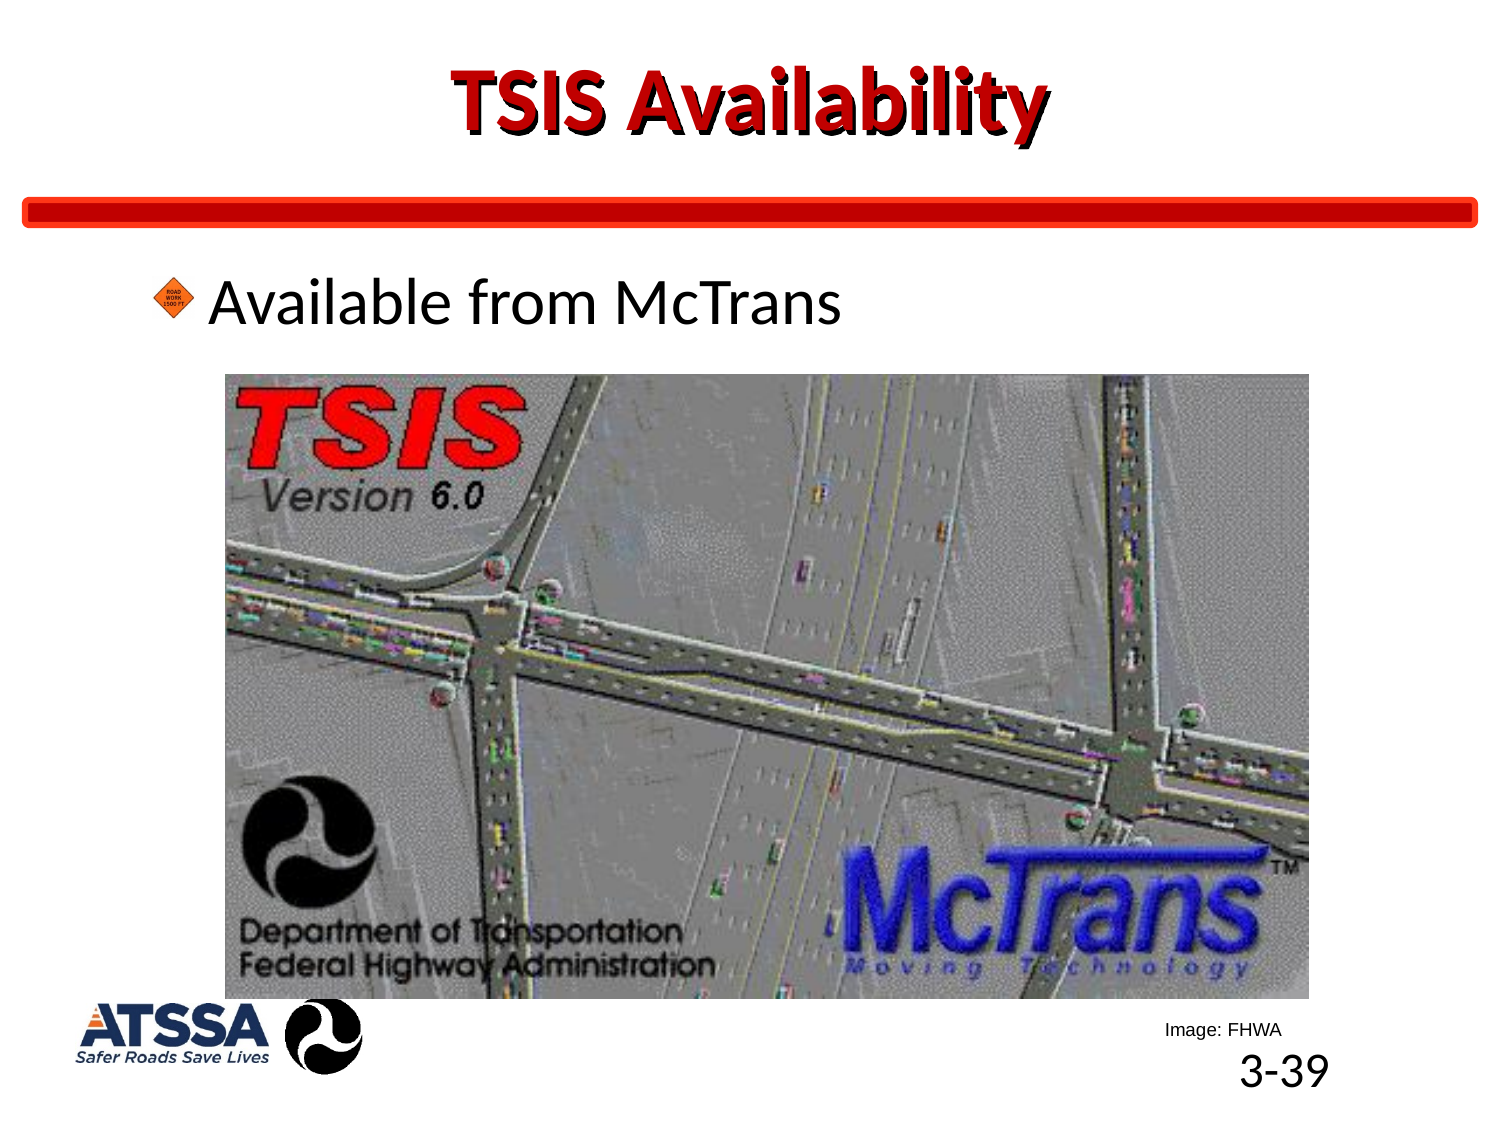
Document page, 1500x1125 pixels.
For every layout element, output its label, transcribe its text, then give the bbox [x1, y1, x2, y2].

list Available from McTrans [137, 249, 1376, 326]
picture [75, 1003, 269, 1063]
title TSIS Availability [0, 0, 1500, 188]
picture [152, 276, 195, 319]
text_box Image: FHWA [1149, 1010, 1338, 1048]
picture [224, 374, 1309, 1077]
